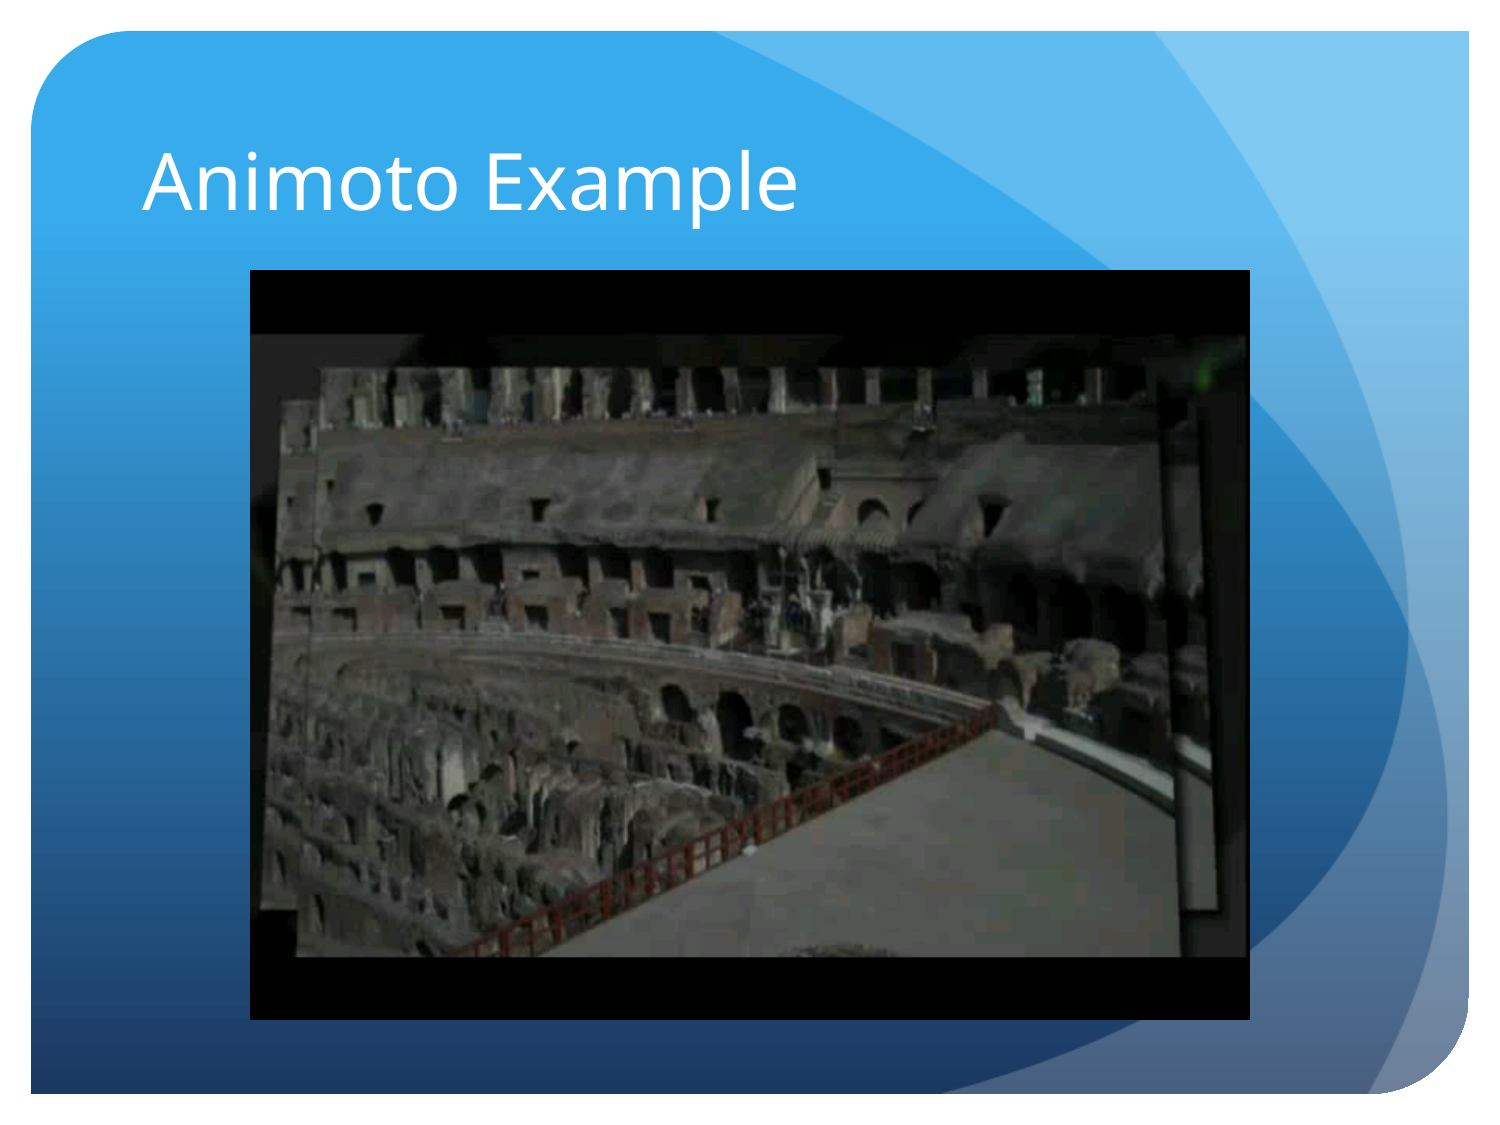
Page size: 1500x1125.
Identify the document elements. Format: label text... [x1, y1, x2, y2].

title Animoto Example [127, 62, 1372, 234]
picture [24, 30, 1473, 1094]
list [249, 269, 1251, 1021]
